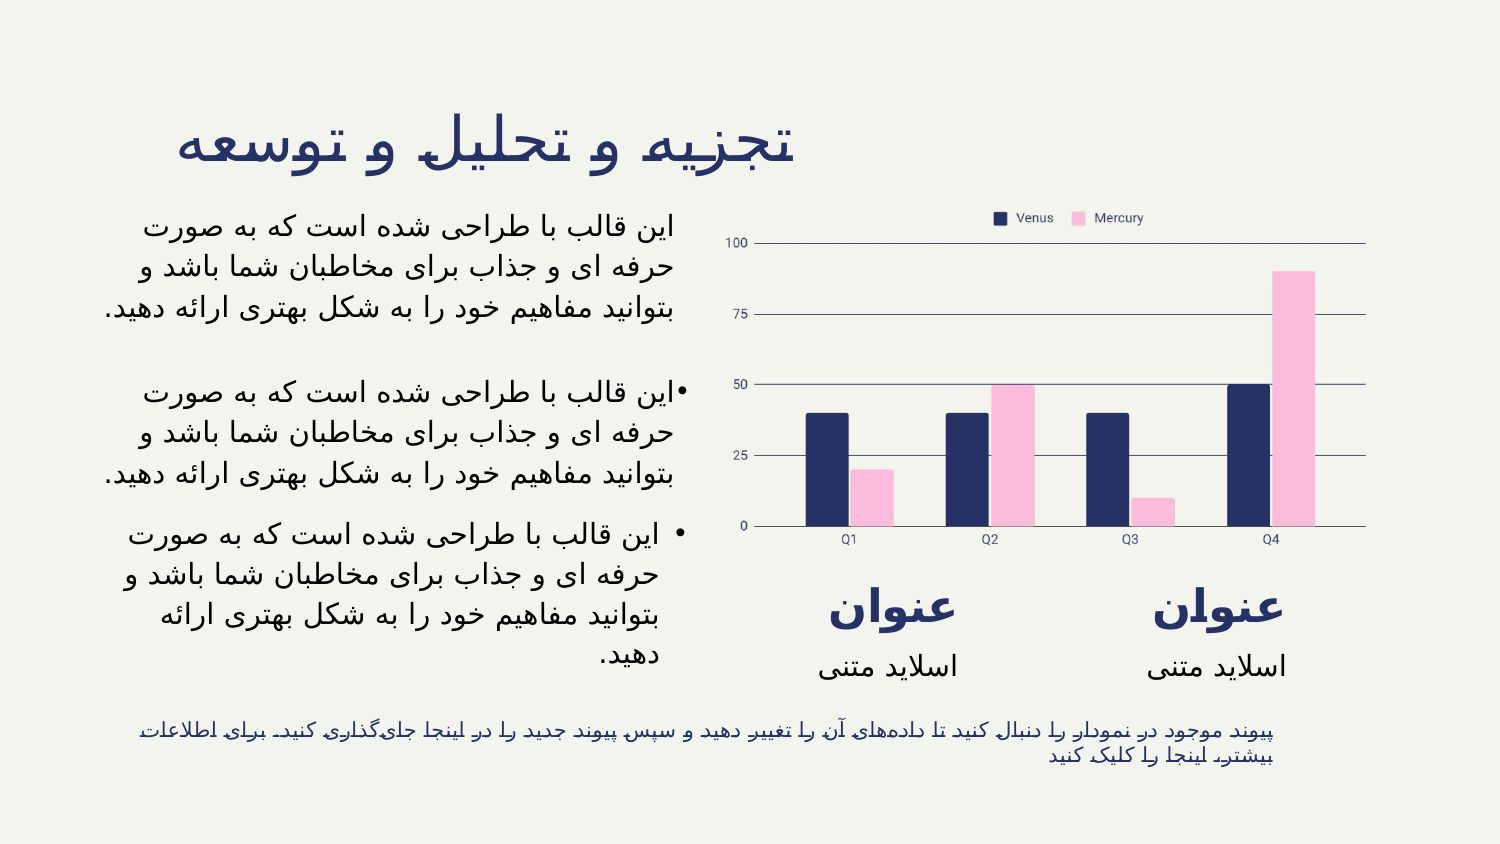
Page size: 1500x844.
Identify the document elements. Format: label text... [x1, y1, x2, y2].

picture [706, 193, 1384, 566]
text_box عنوان اسلاید متنی [1056, 574, 1290, 683]
text_box عنوان اسلاید متنی [719, 574, 961, 683]
text_box پیوند موجود در نمودار را دنبال کنید تا داده‌های آن را تغییر دهید و سپس پیوند جدید را در اینجا جای‌گذاری کنید. برای اطلاعات بیشتر، اینجا را کلیک کنید [129, 714, 1275, 767]
text_box این قالب با طراحی شده است که به صورت حرفه ای و جذاب برای مخاطبان شما باشد و بتوانید مفاهیم خود را به شکل بهتری ارائه دهید. این قالب با طراحی شده است که به صورت حرفه ای و جذاب برای مخاطبان شما باشد و بتوانید مفاهیم خود را به شکل بهتری ارائه دهید. این قالب با طراحی شده است که به صورت حرفه ای و جذاب برای مخاطبان شما باشد و بتوانید مفاهیم خود را به شکل بهتری ارائه دهید. [87, 199, 688, 670]
title تجزیه و تحلیل و توسعه [129, 97, 842, 241]
